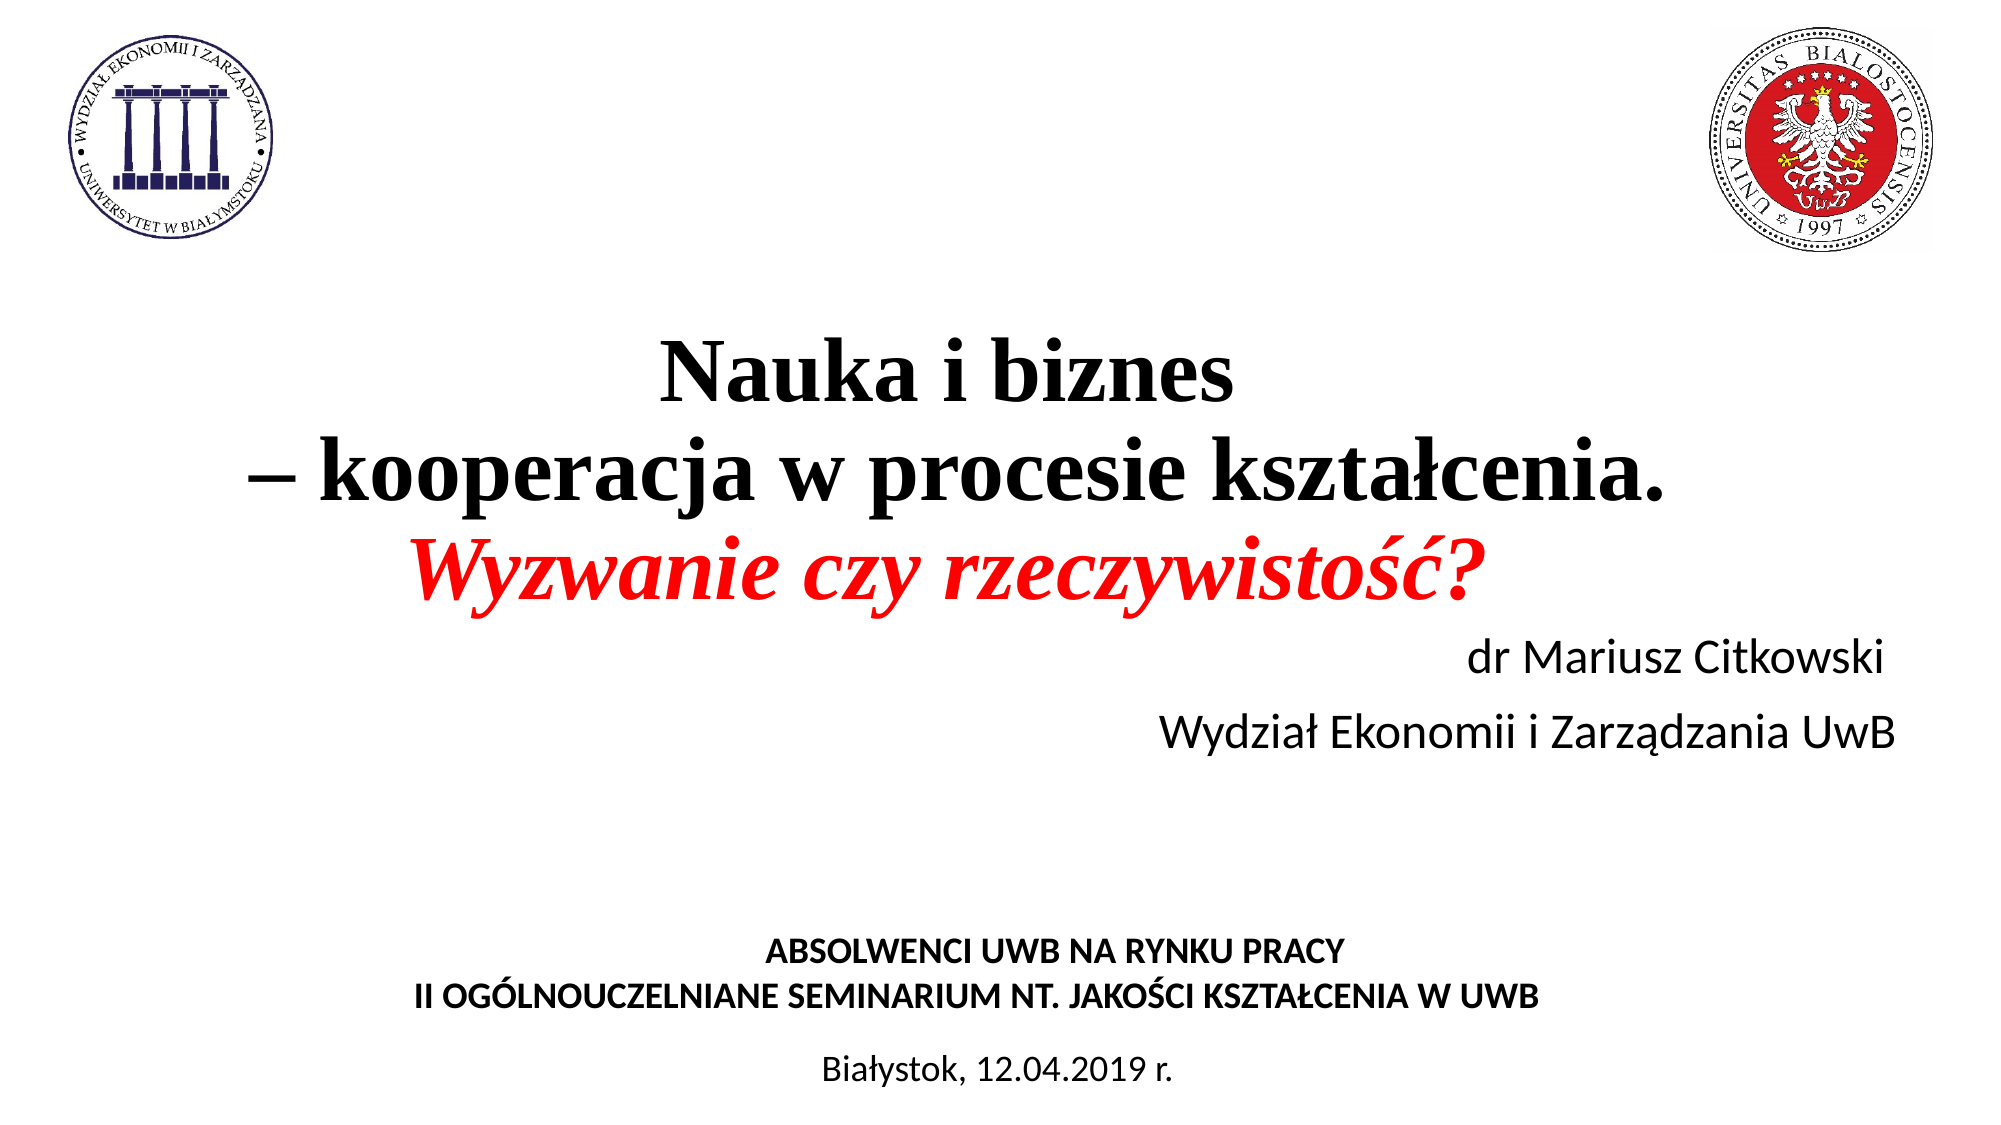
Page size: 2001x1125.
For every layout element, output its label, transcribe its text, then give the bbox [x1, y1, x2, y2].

picture [1709, 27, 1933, 252]
text_box ABSOLWENCI UWB NA RYNKU PRACY II OGÓLNOUCZELNIANE SEMINARIUM NT. JAKOŚCI KSZTAŁCENIA W UWB [348, 918, 1771, 1024]
picture [68, 35, 273, 240]
title Nauka i biznes – kooperacja w procesie kształcenia. Wyzwanie czy rzeczywistość? [209, 235, 1710, 628]
text_box Białystok, 12.04.2019 r. [727, 1036, 1269, 1097]
subtitle dr Mariusz Citkowski Wydział Ekonomii i Zarządzania UwB [411, 542, 1912, 815]
